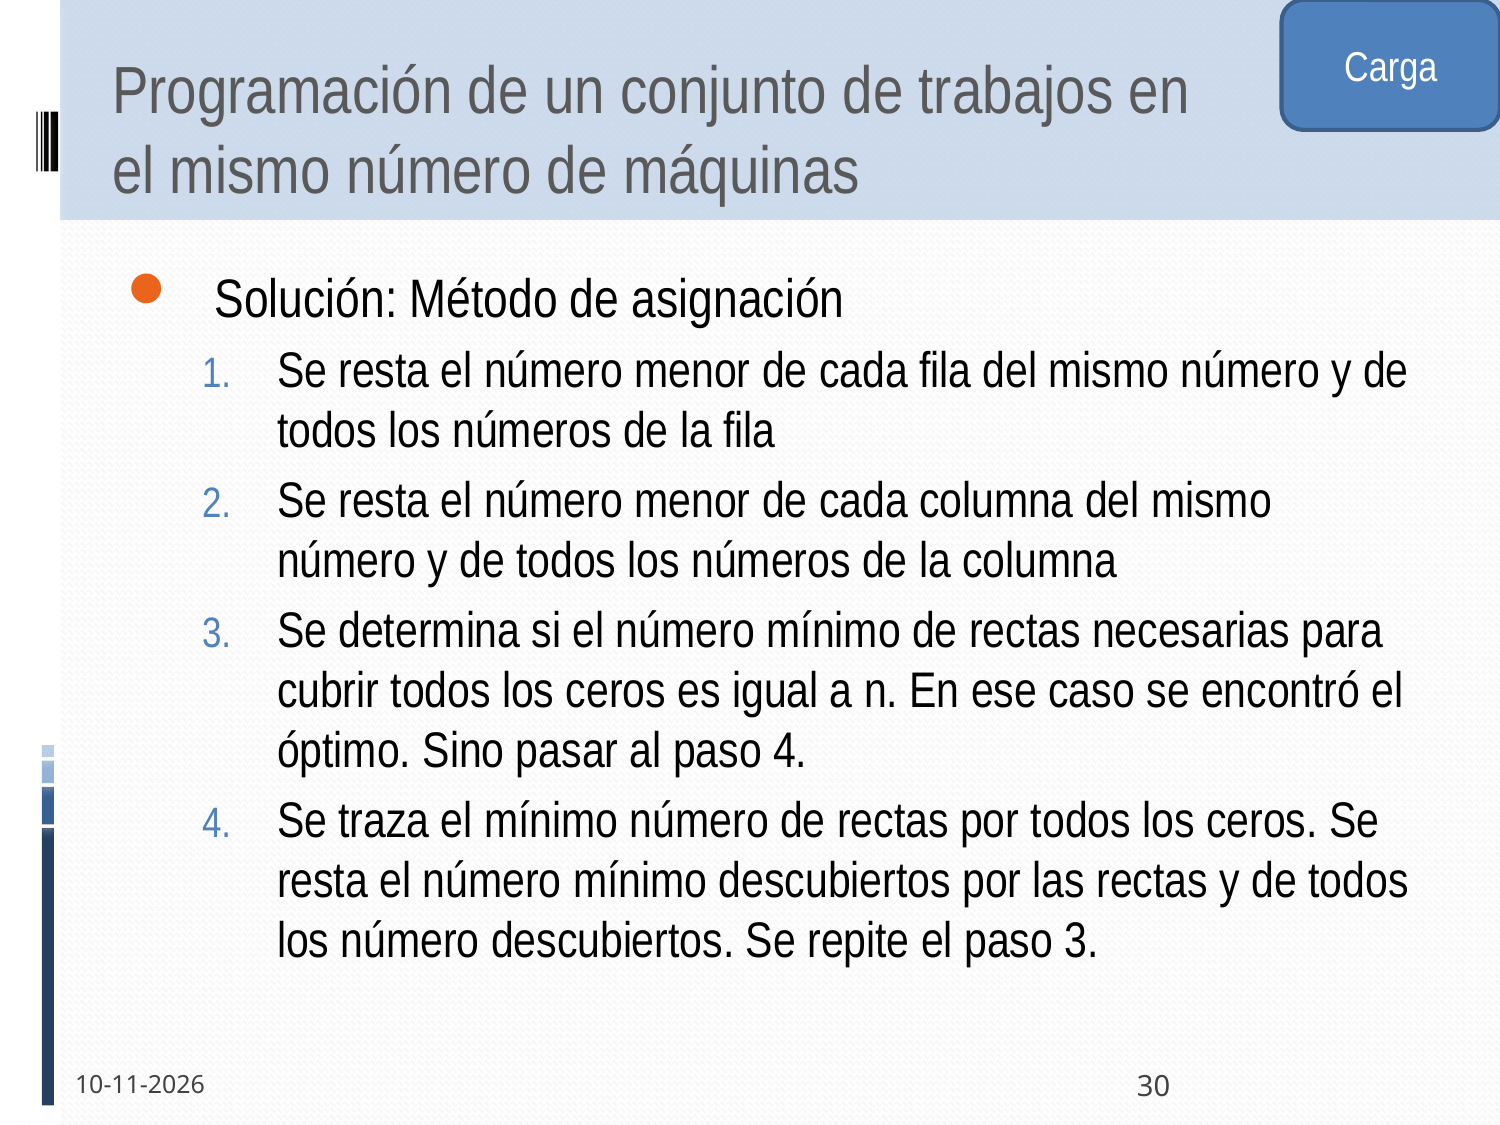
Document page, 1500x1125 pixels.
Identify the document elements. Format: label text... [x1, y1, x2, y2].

title Programación de un conjunto de trabajos en el mismo número de máquinas [111, 18, 1247, 207]
list Solución: Método de asignación Se resta el número menor de cada fila del mismo número y de todos los números de la fila Se resta el número menor de cada columna del mismo número y de todos los números de la columna Se determina si el número mínimo de rectas necesarias para cubrir todos los ceros es igual a n. En ese caso se encontró el óptimo. Sino pasar al paso 4. Se traza el mínimo número de rectas por todos los ceros. Se resta el número mínimo descubiertos por las rectas y de todos los número descubiertos. Se repite el paso 3. [111, 255, 1436, 1038]
text_box Carga [1279, 0, 1500, 132]
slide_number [75, 1042, 243, 1103]
slide_number 30 [1045, 1046, 1171, 1107]
